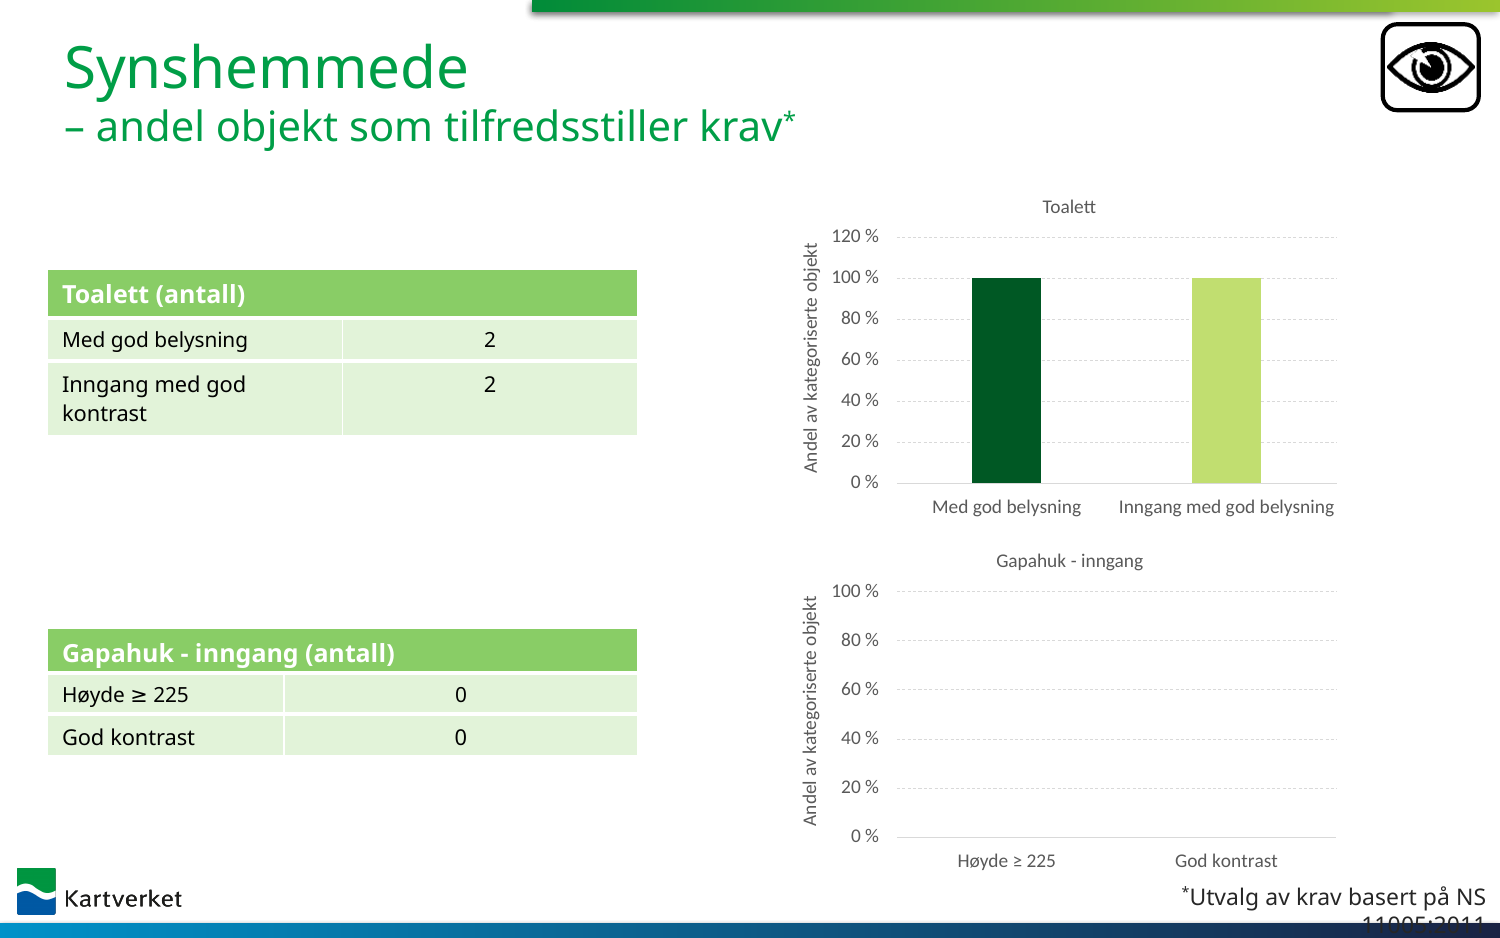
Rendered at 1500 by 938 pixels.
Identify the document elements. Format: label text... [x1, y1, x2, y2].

table_cell 2 [343, 320, 637, 359]
table_cell God kontrast [48, 716, 283, 755]
table_cell Inngang med god kontrast [48, 363, 342, 435]
table_cell Med god belysning [48, 320, 342, 359]
table_cell 2 [343, 363, 637, 435]
picture [791, 187, 1348, 526]
table_header Gapahuk - inngang (antall) [48, 629, 637, 671]
table_header Toalett (antall) [48, 270, 637, 316]
table_cell 0 [285, 675, 637, 712]
picture [791, 541, 1348, 880]
table_cell 0 [285, 716, 637, 755]
table_cell Høyde ≥ 225 [48, 675, 283, 712]
text_box Synshemmede – andel objekt som tilfredsstiller krav* [49, 24, 1431, 158]
text_box *Utvalg av krav basert på NS 11005:2011 [1068, 873, 1500, 938]
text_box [1382, 24, 1480, 111]
